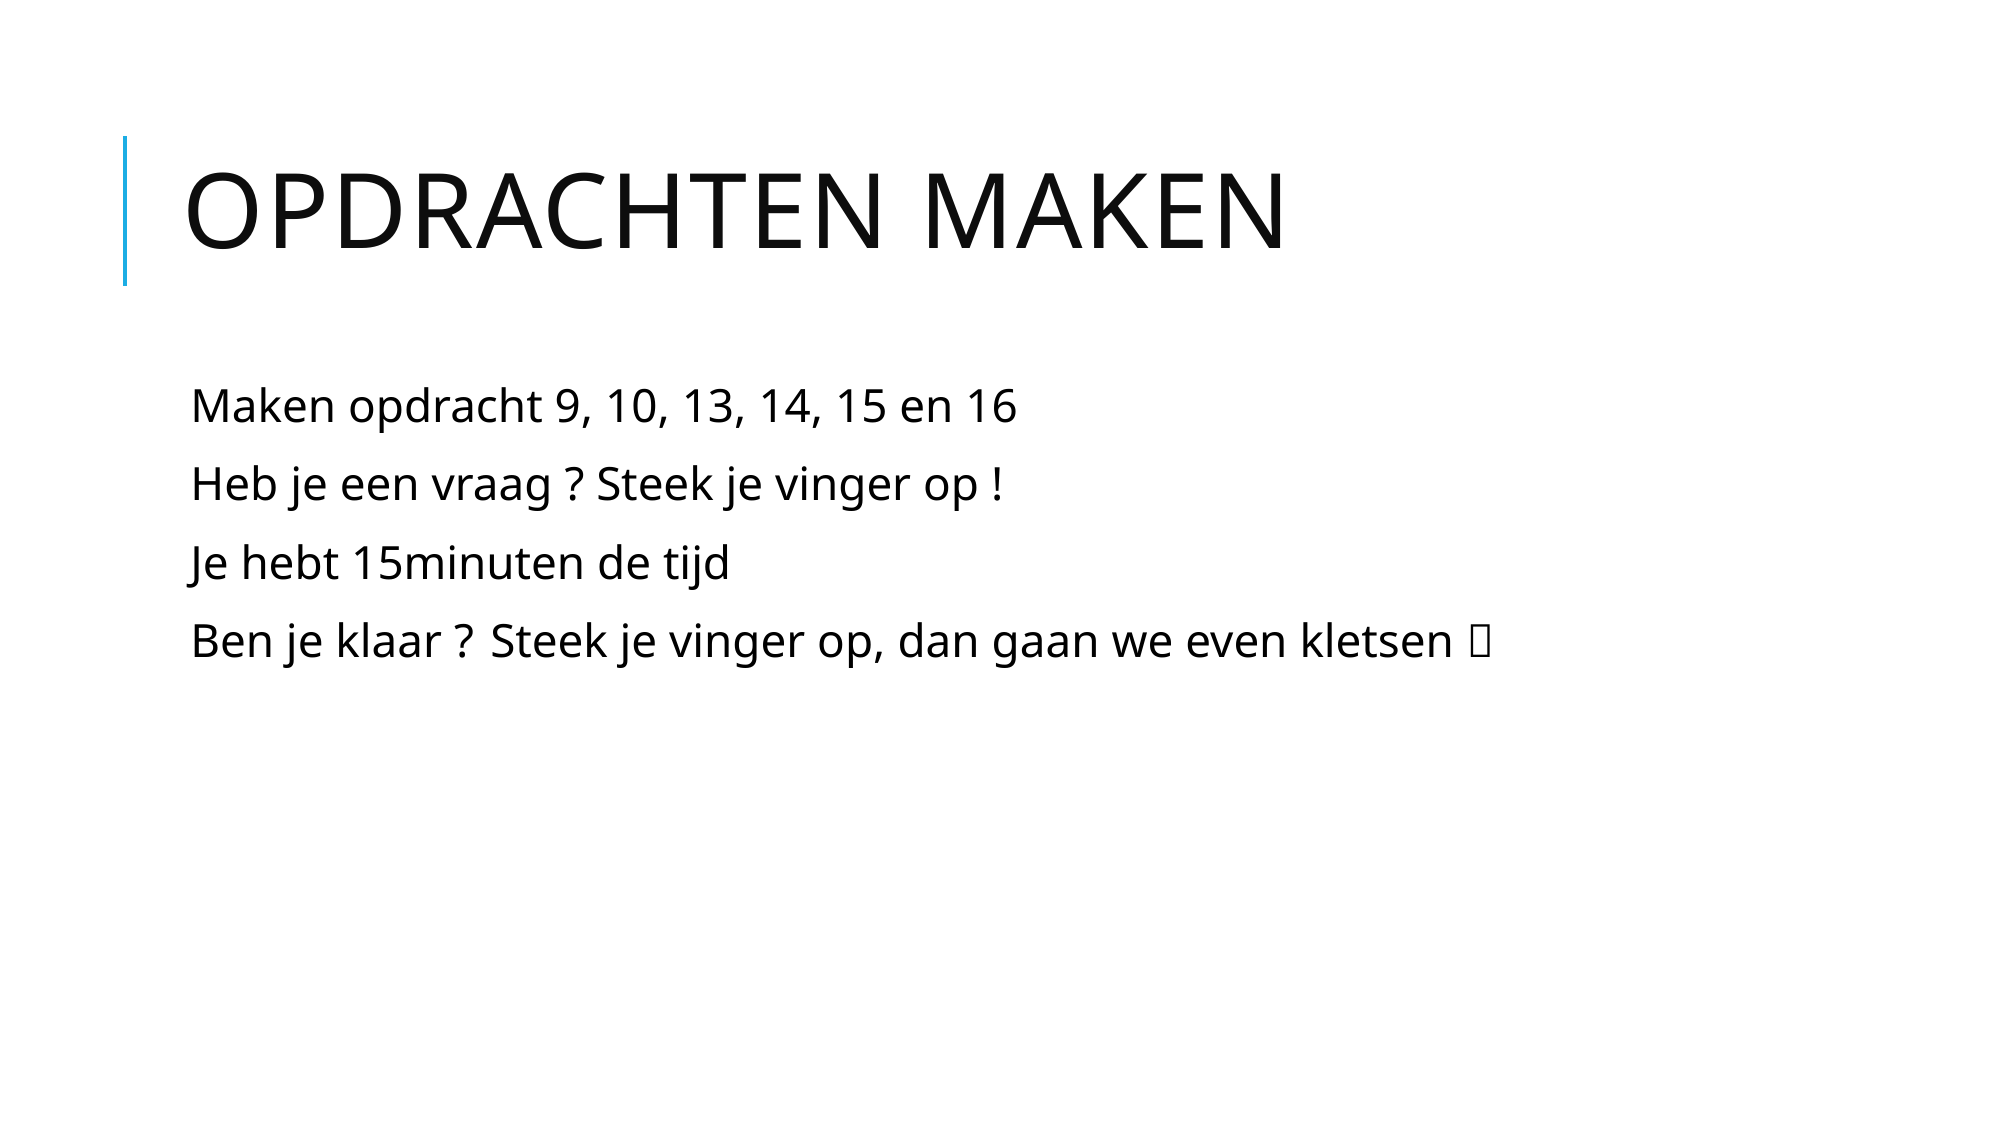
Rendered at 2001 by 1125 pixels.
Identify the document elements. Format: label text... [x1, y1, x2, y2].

title Opdrachten maken [168, 96, 1763, 342]
list Maken opdracht 9, 10, 13, 14, 15 en 16 Heb je een vraag ? Steek je vinger op ! Je hebt 15minuten de tijd Ben je klaar ? Steek je vinger op, dan gaan we even kletsen  [168, 375, 1763, 1035]
